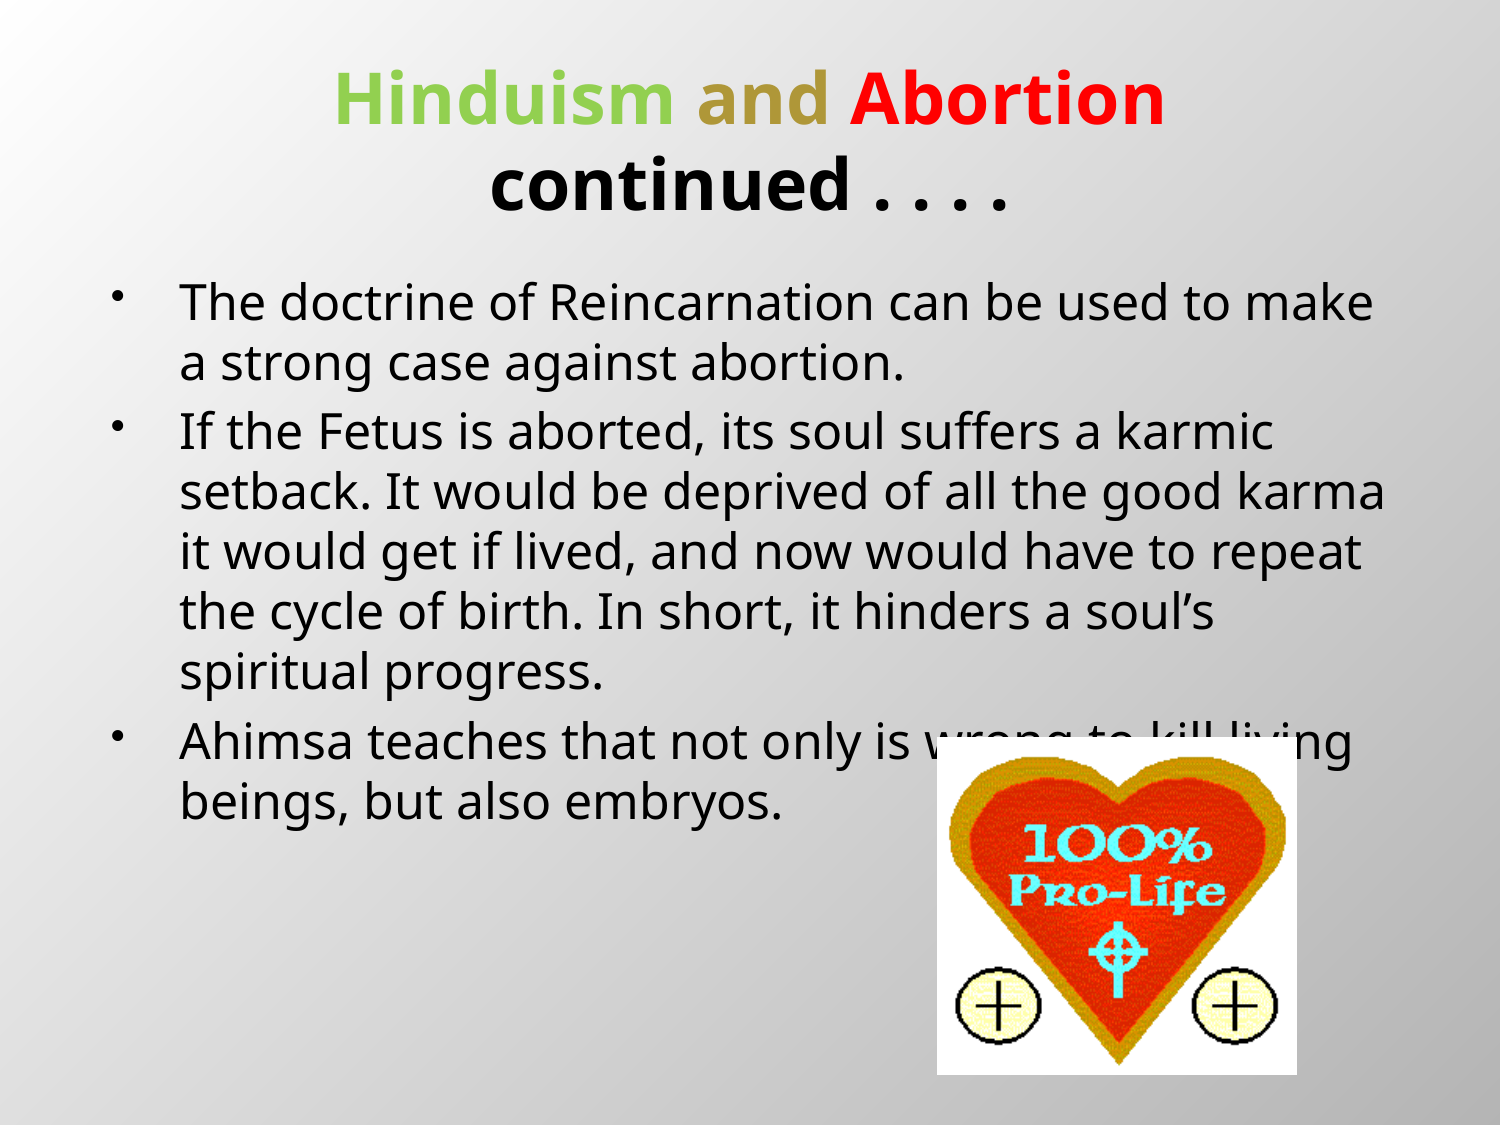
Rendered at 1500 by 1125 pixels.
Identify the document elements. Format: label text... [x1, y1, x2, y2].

list The doctrine of Reincarnation can be used to make a strong case against abortion. If the Fetus is aborted, its soul suffers a karmic setback. It would be deprived of all the good karma it would get if lived, and now would have to repeat the cycle of birth. In short, it hinders a soul’s spiritual progress. Ahimsa teaches that not only is wrong to kill living beings, but also embryos. [75, 262, 1425, 1035]
title Hinduism and Abortion continued . . . . [75, 45, 1425, 233]
picture [937, 737, 1298, 1076]
